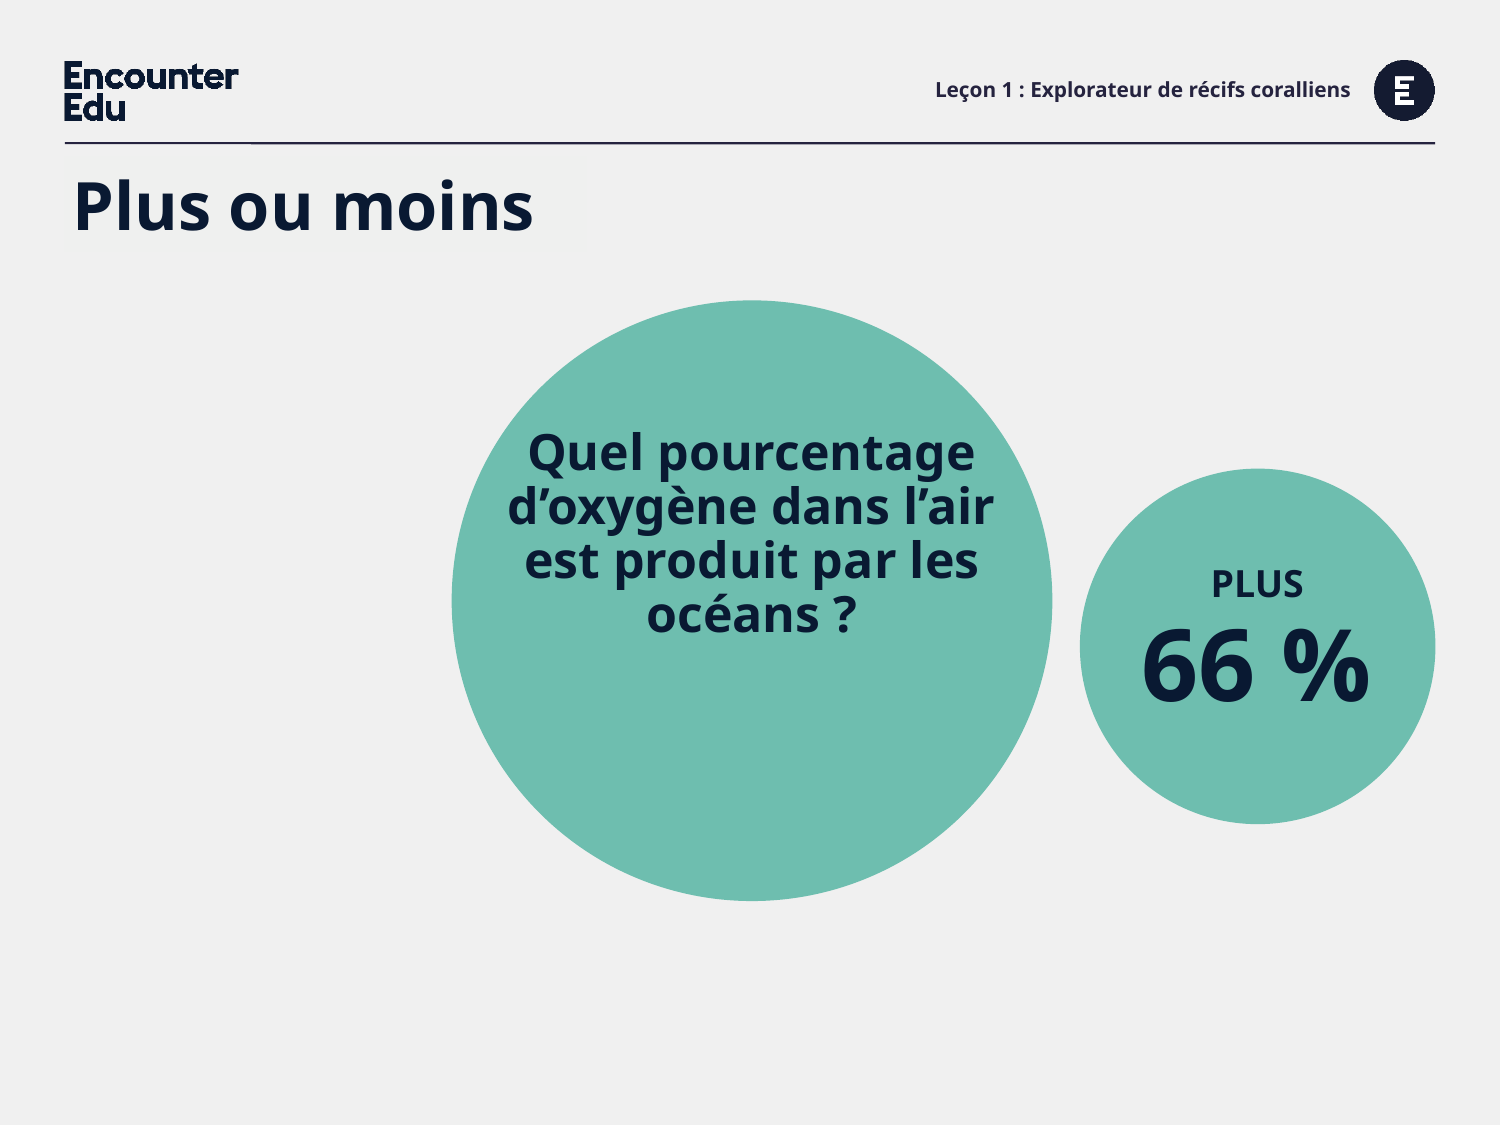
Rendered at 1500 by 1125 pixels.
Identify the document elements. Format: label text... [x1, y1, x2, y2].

text_box PLUS [1079, 516, 1435, 655]
list 66 % [1097, 655, 1415, 790]
text_box Plus ou moins [64, 156, 587, 252]
title Leçon 1 : Explorateur de récifs coralliens [749, 67, 1359, 114]
picture [1372, 58, 1436, 122]
list Quel pourcentage d’oxygène dans l’air est produit par les océans ? [482, 419, 1021, 602]
picture [60, 59, 243, 122]
